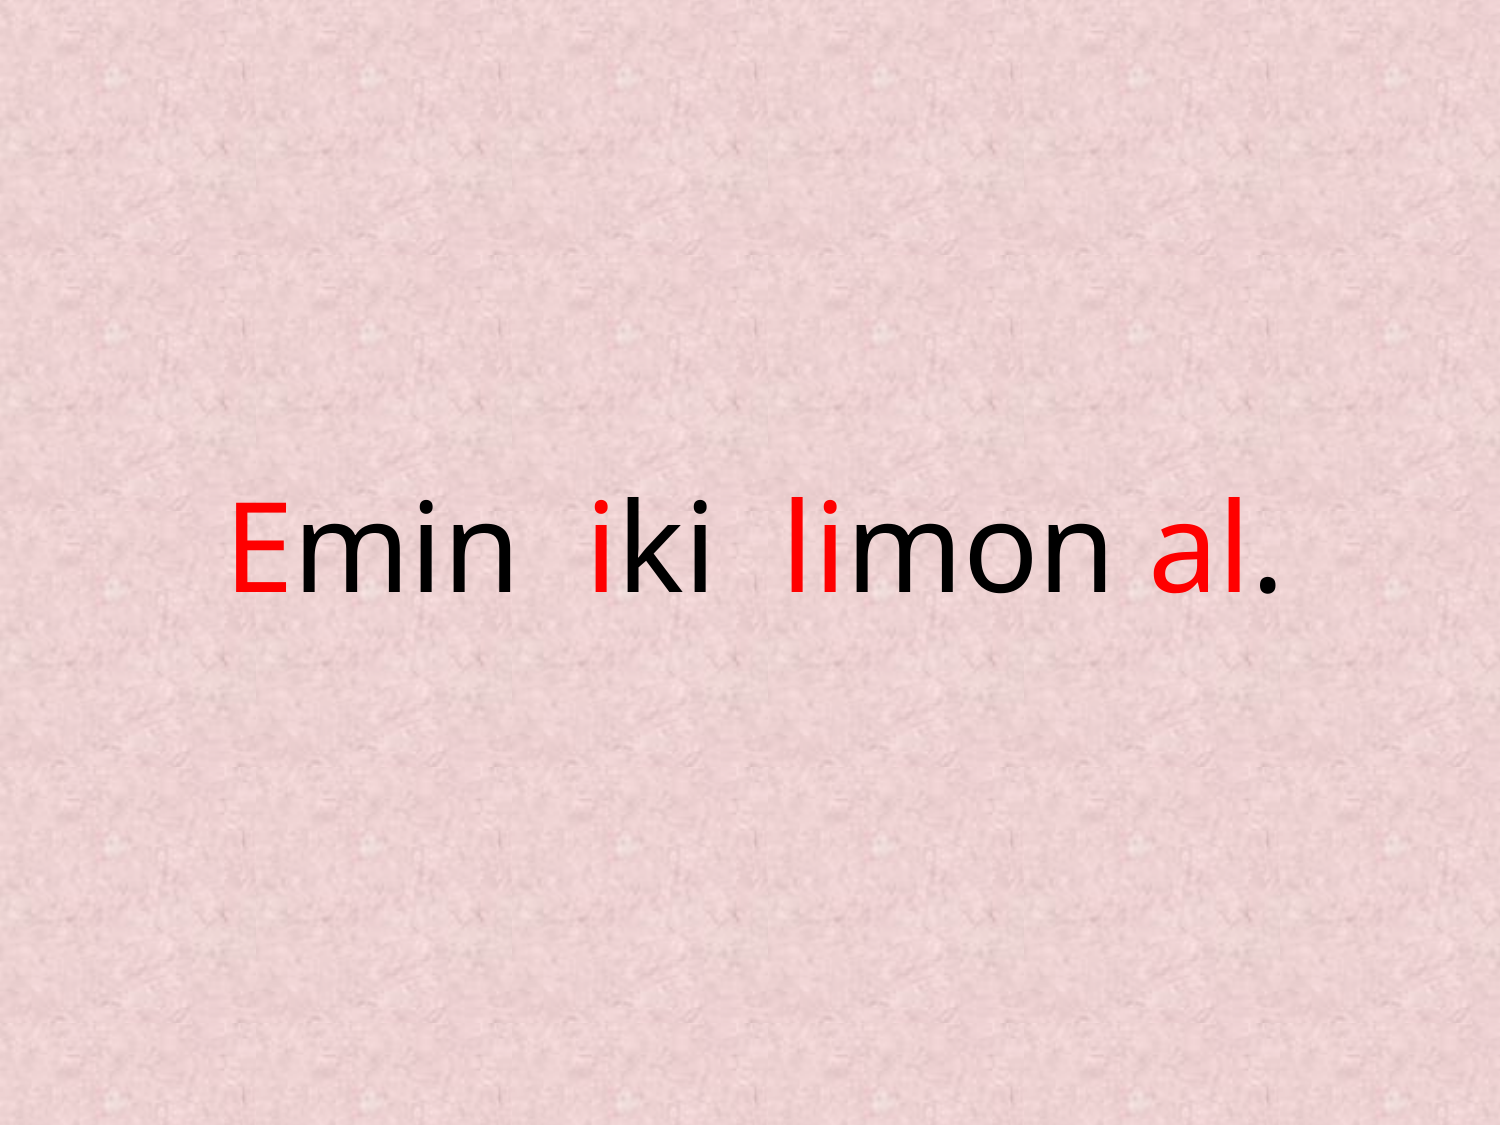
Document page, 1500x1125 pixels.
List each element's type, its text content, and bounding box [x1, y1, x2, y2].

title Emin iki limon al. [117, 421, 1393, 663]
